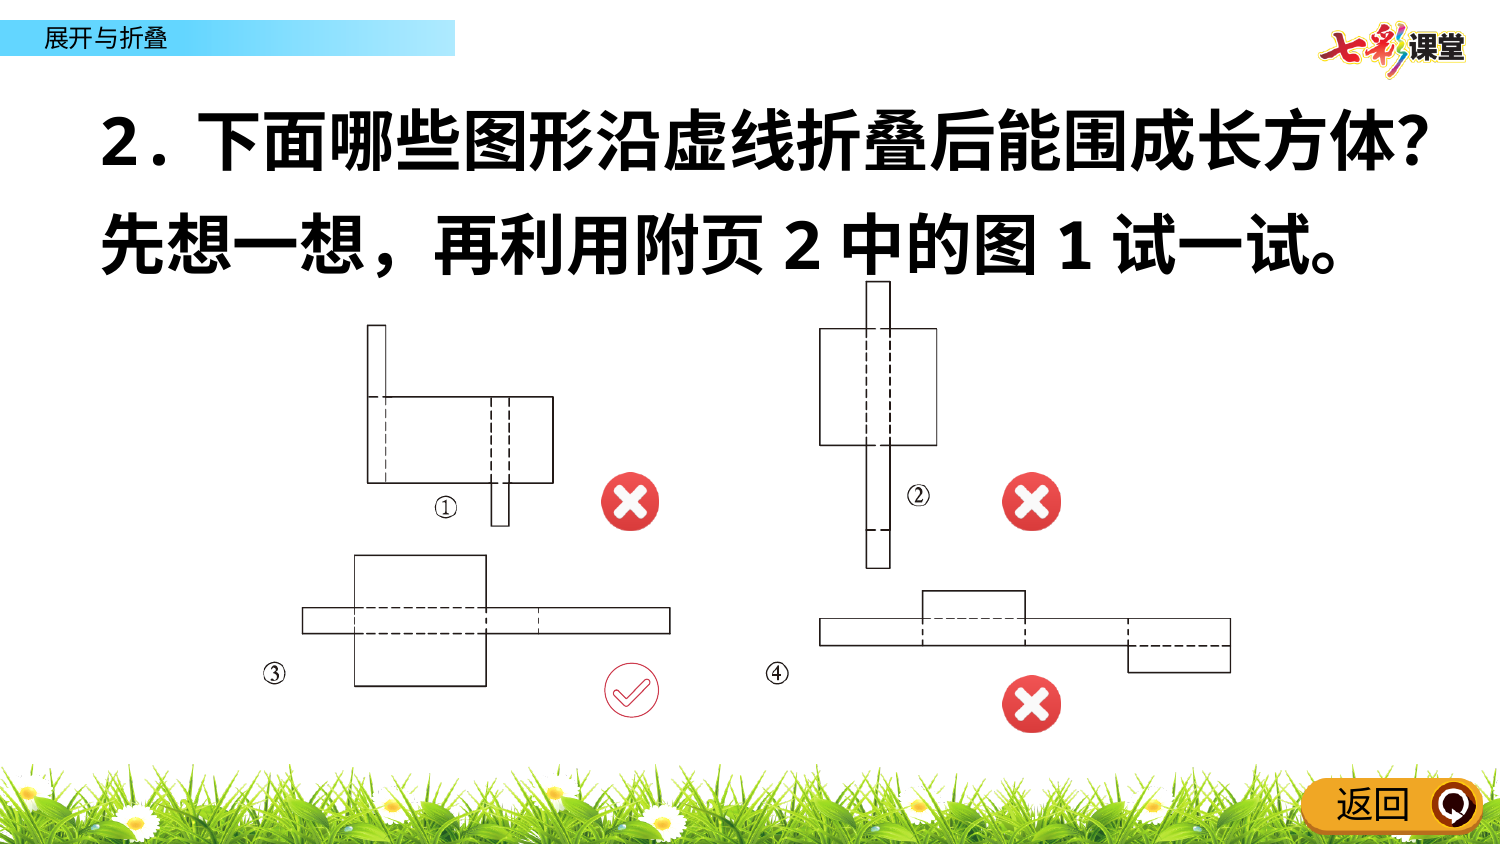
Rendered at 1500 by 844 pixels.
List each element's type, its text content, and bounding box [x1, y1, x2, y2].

text_box 2.下面哪些图形沿虚线折叠后能围成长方体？先想一想，再利用附页2中的图1试一试。 [84, 67, 1422, 291]
picture [0, 764, 1500, 844]
picture [1316, 20, 1468, 80]
picture [253, 268, 1242, 733]
